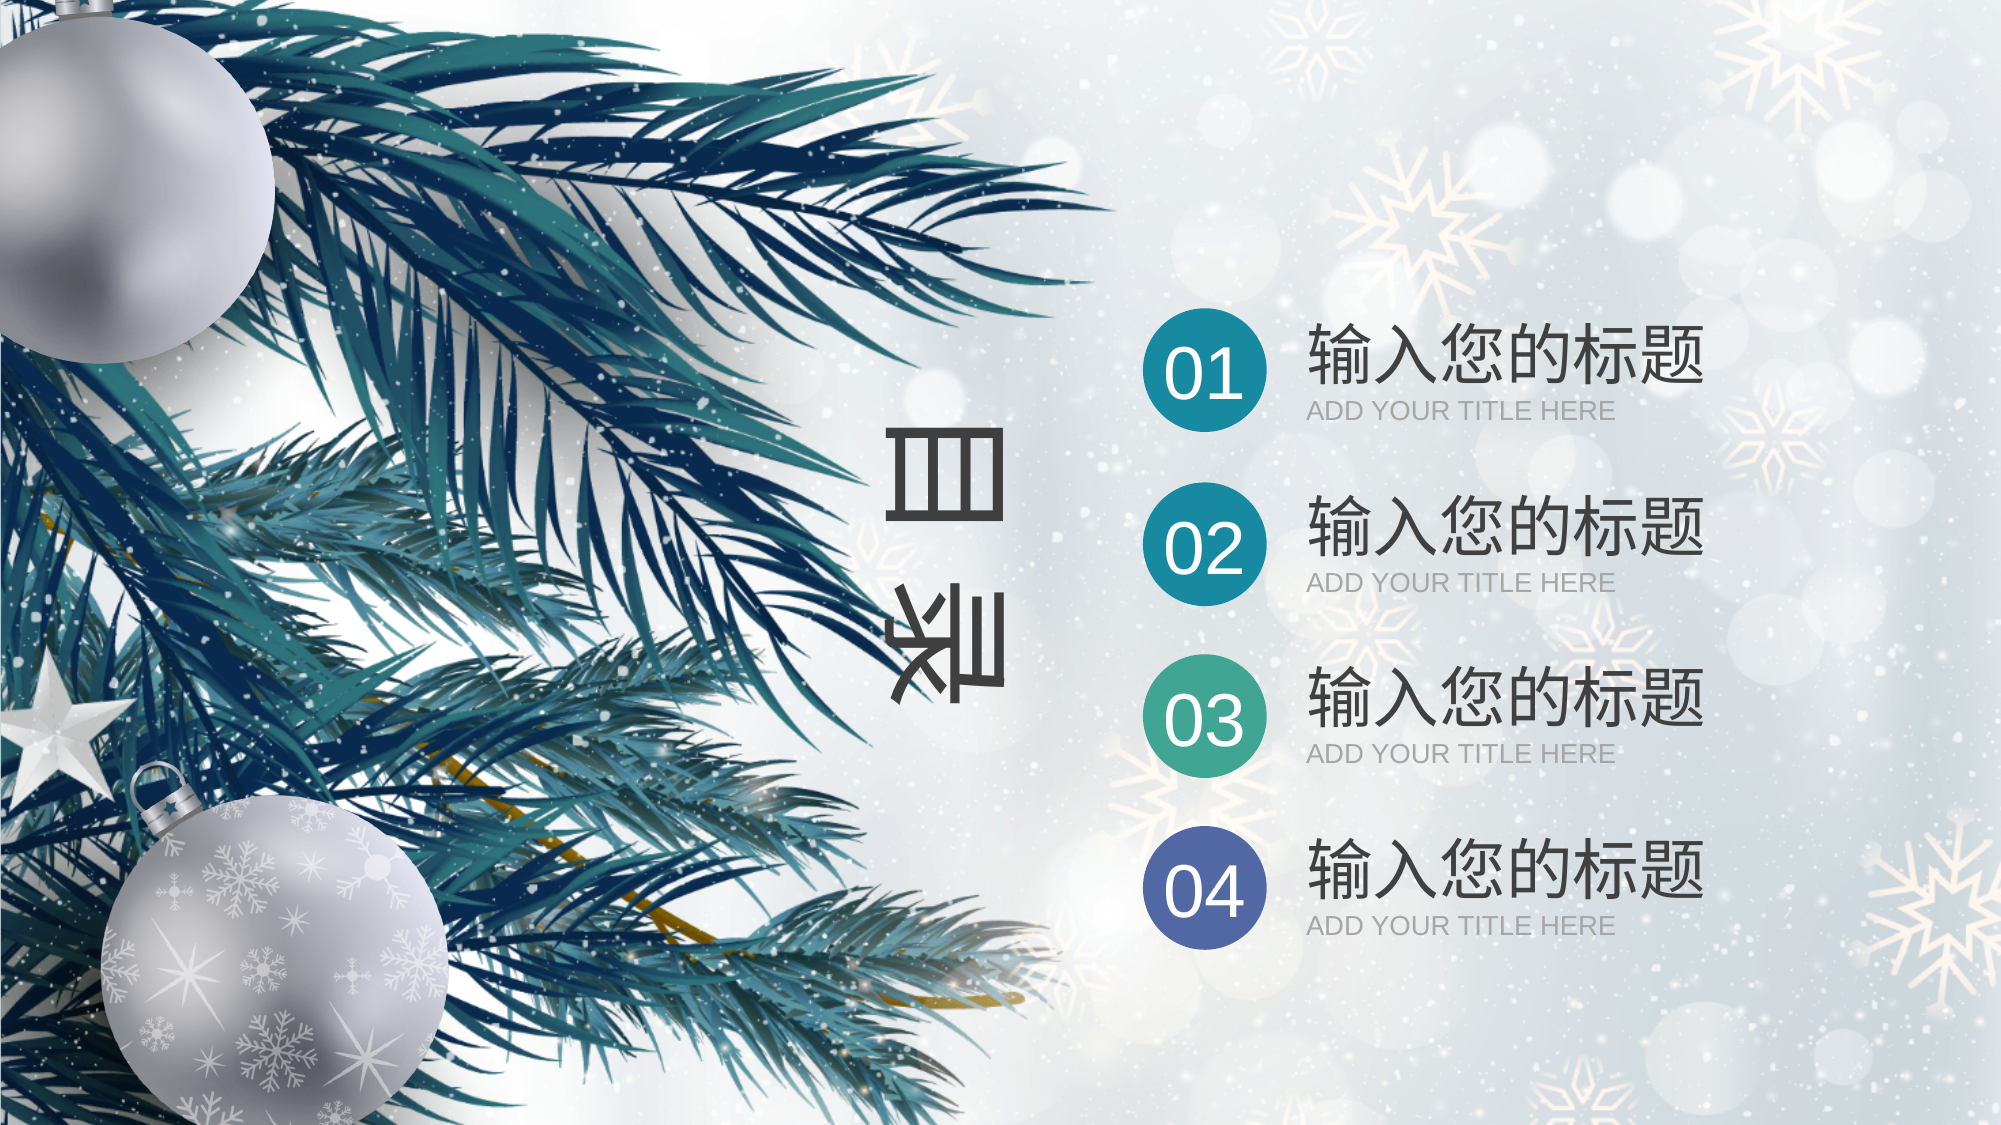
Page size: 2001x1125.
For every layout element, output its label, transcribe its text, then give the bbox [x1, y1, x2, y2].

text_box 输入您的标题 ADD YOUR TITLE HERE [1570, 477, 1880, 605]
text_box 输入您的标题 ADD YOUR TITLE HERE [1570, 305, 1880, 434]
text_box 输入您的标题 ADD YOUR TITLE HERE [1570, 648, 1880, 777]
picture [0, 0, 2001, 1125]
text_box 输入您的标题 ADD YOUR TITLE HERE [1570, 820, 1880, 949]
